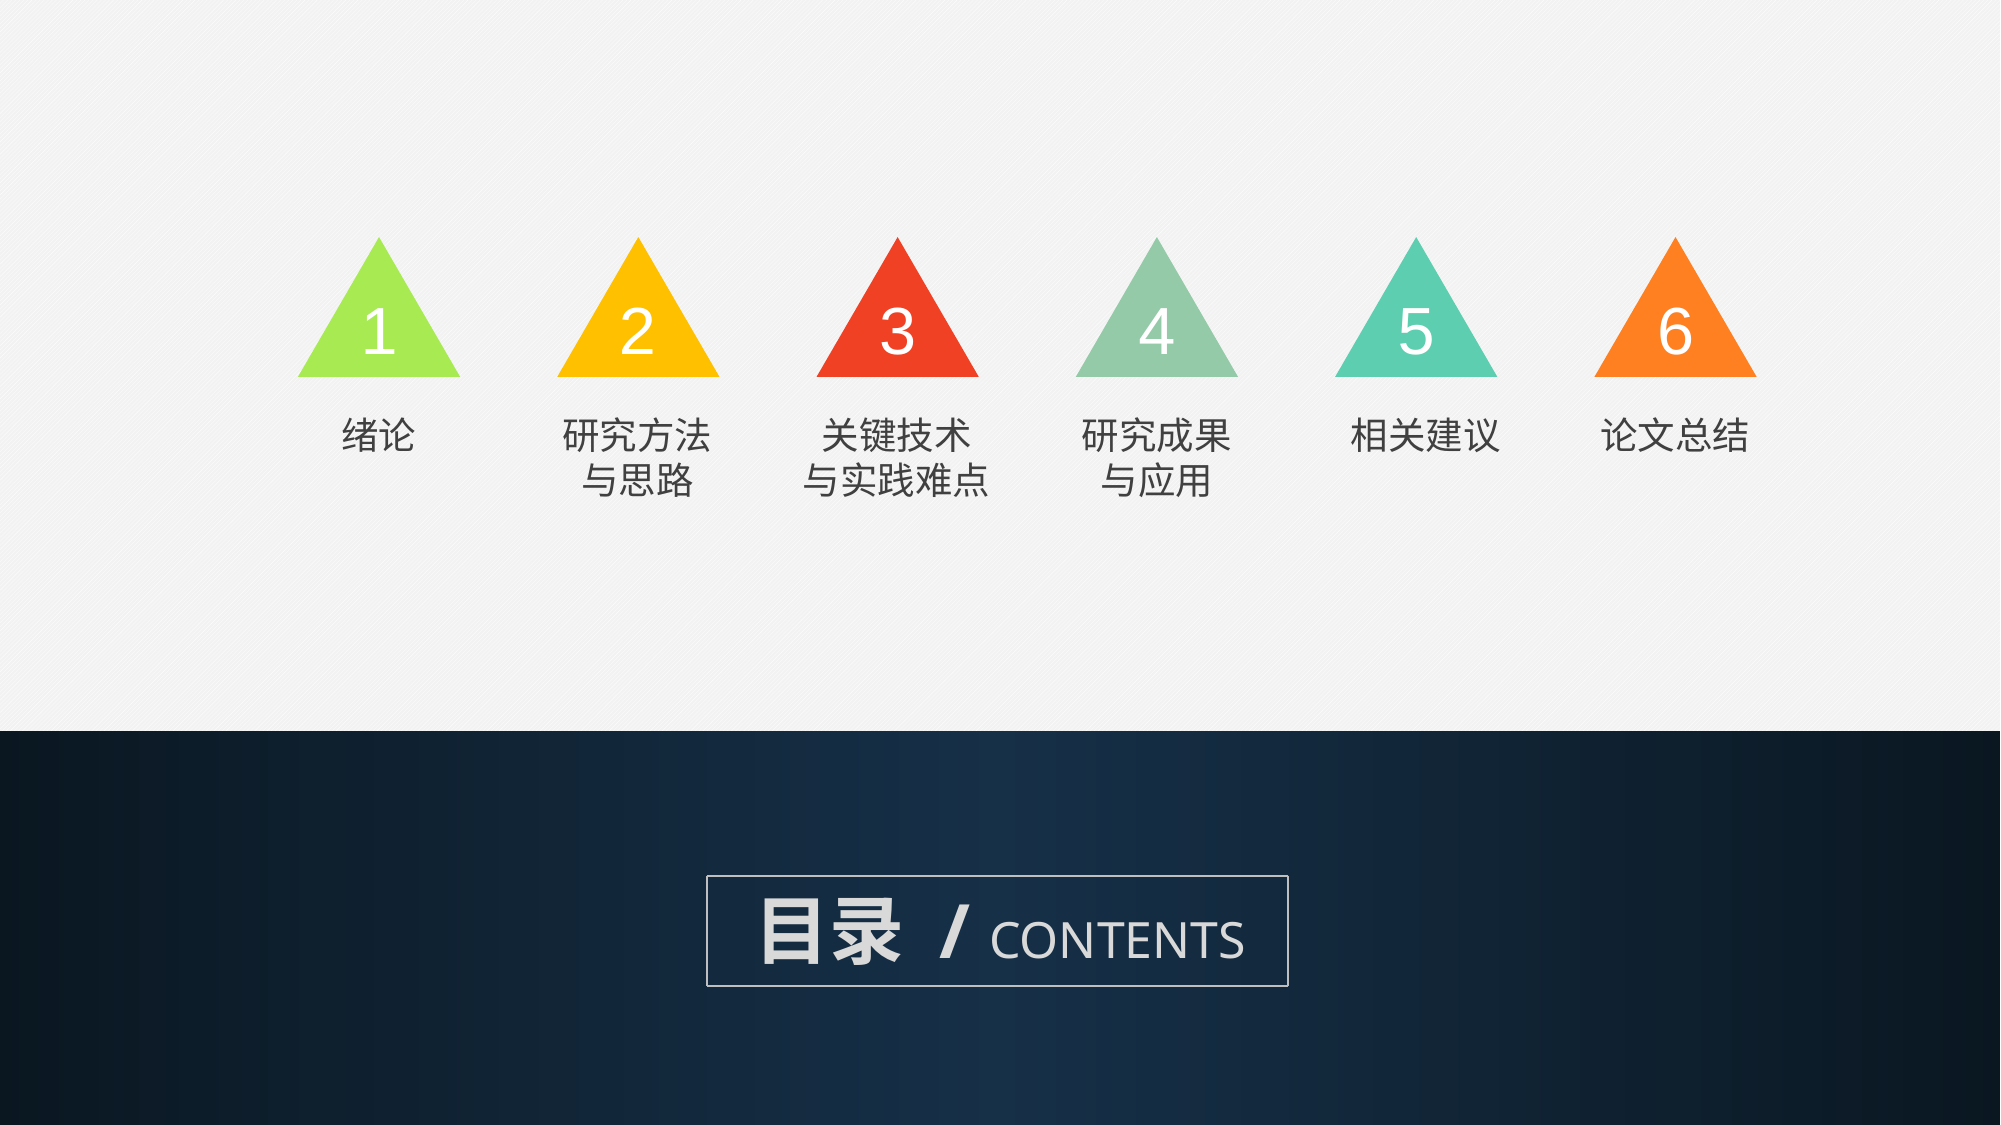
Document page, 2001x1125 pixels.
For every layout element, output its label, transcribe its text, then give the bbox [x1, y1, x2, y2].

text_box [1075, 237, 1238, 377]
text_box 研究成果 与应用 [1067, 404, 1247, 510]
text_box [297, 237, 461, 377]
text_box 论文总结 [1585, 404, 1766, 465]
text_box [1335, 237, 1498, 377]
text_box 目录 / CONTENTS [728, 877, 1272, 981]
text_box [557, 237, 720, 377]
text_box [1594, 237, 1757, 377]
text_box 相关建议 [1335, 404, 1516, 465]
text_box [816, 237, 979, 377]
text_box 研究方法 与思路 [547, 404, 728, 510]
text_box 绪论 [326, 404, 432, 465]
text_box 关键技术 与实践难点 [788, 404, 1006, 510]
